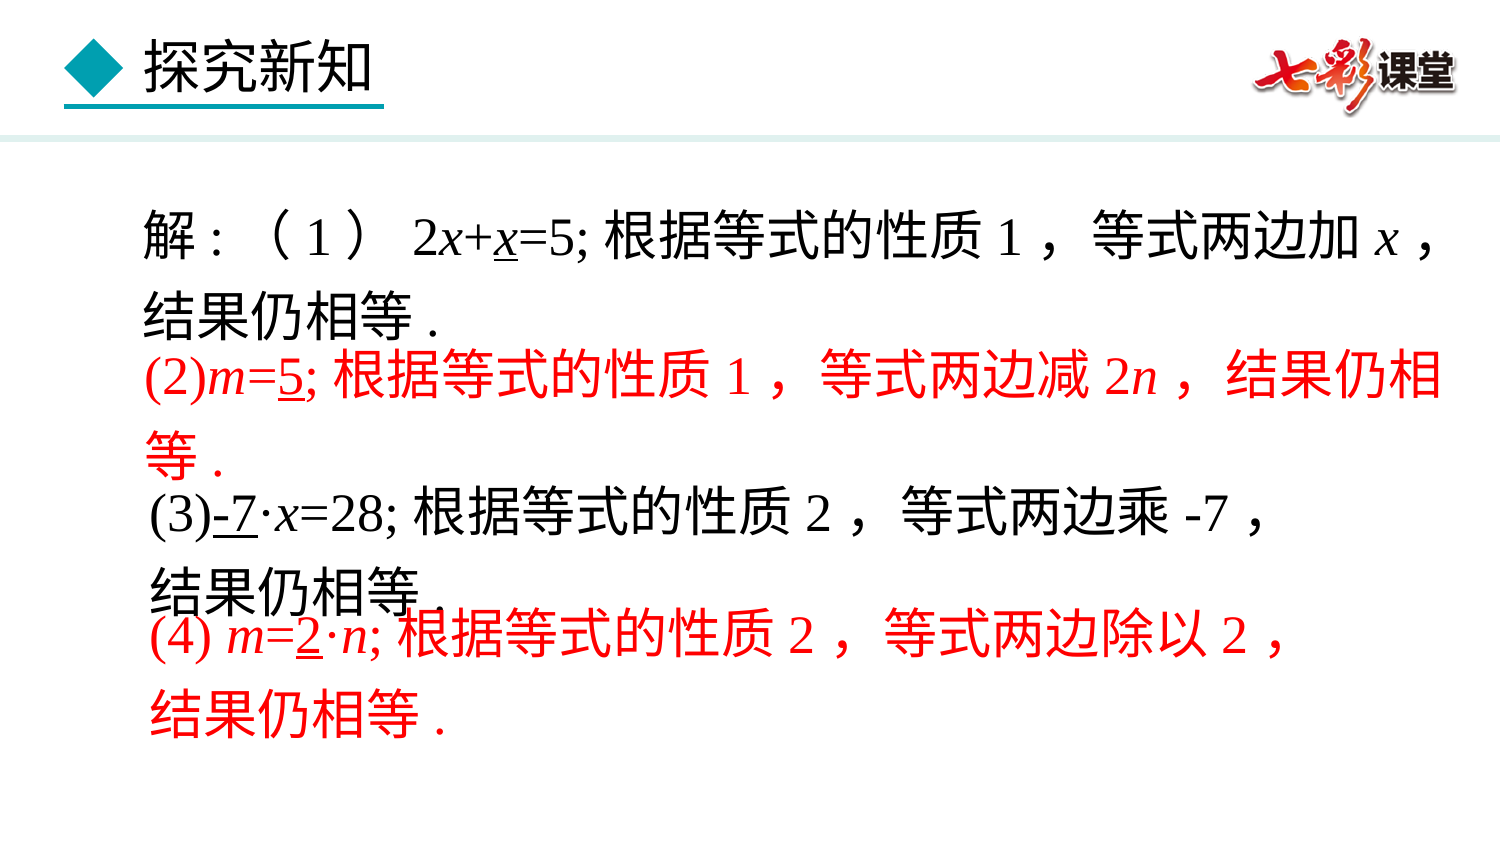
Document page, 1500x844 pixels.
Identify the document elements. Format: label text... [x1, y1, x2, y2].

text_box 解:（1）2x+x=5;根据等式的性质1，等式两边加x，结果仍相等. [127, 177, 1483, 355]
text_box (3)-7·x=28;根据等式的性质2，等式两边乘-7， 结果仍相等. [134, 454, 1471, 632]
picture [1249, 32, 1461, 118]
text_box (2)m=5;根据等式的性质1，等式两边减2n，结果仍相等. [129, 317, 1490, 495]
